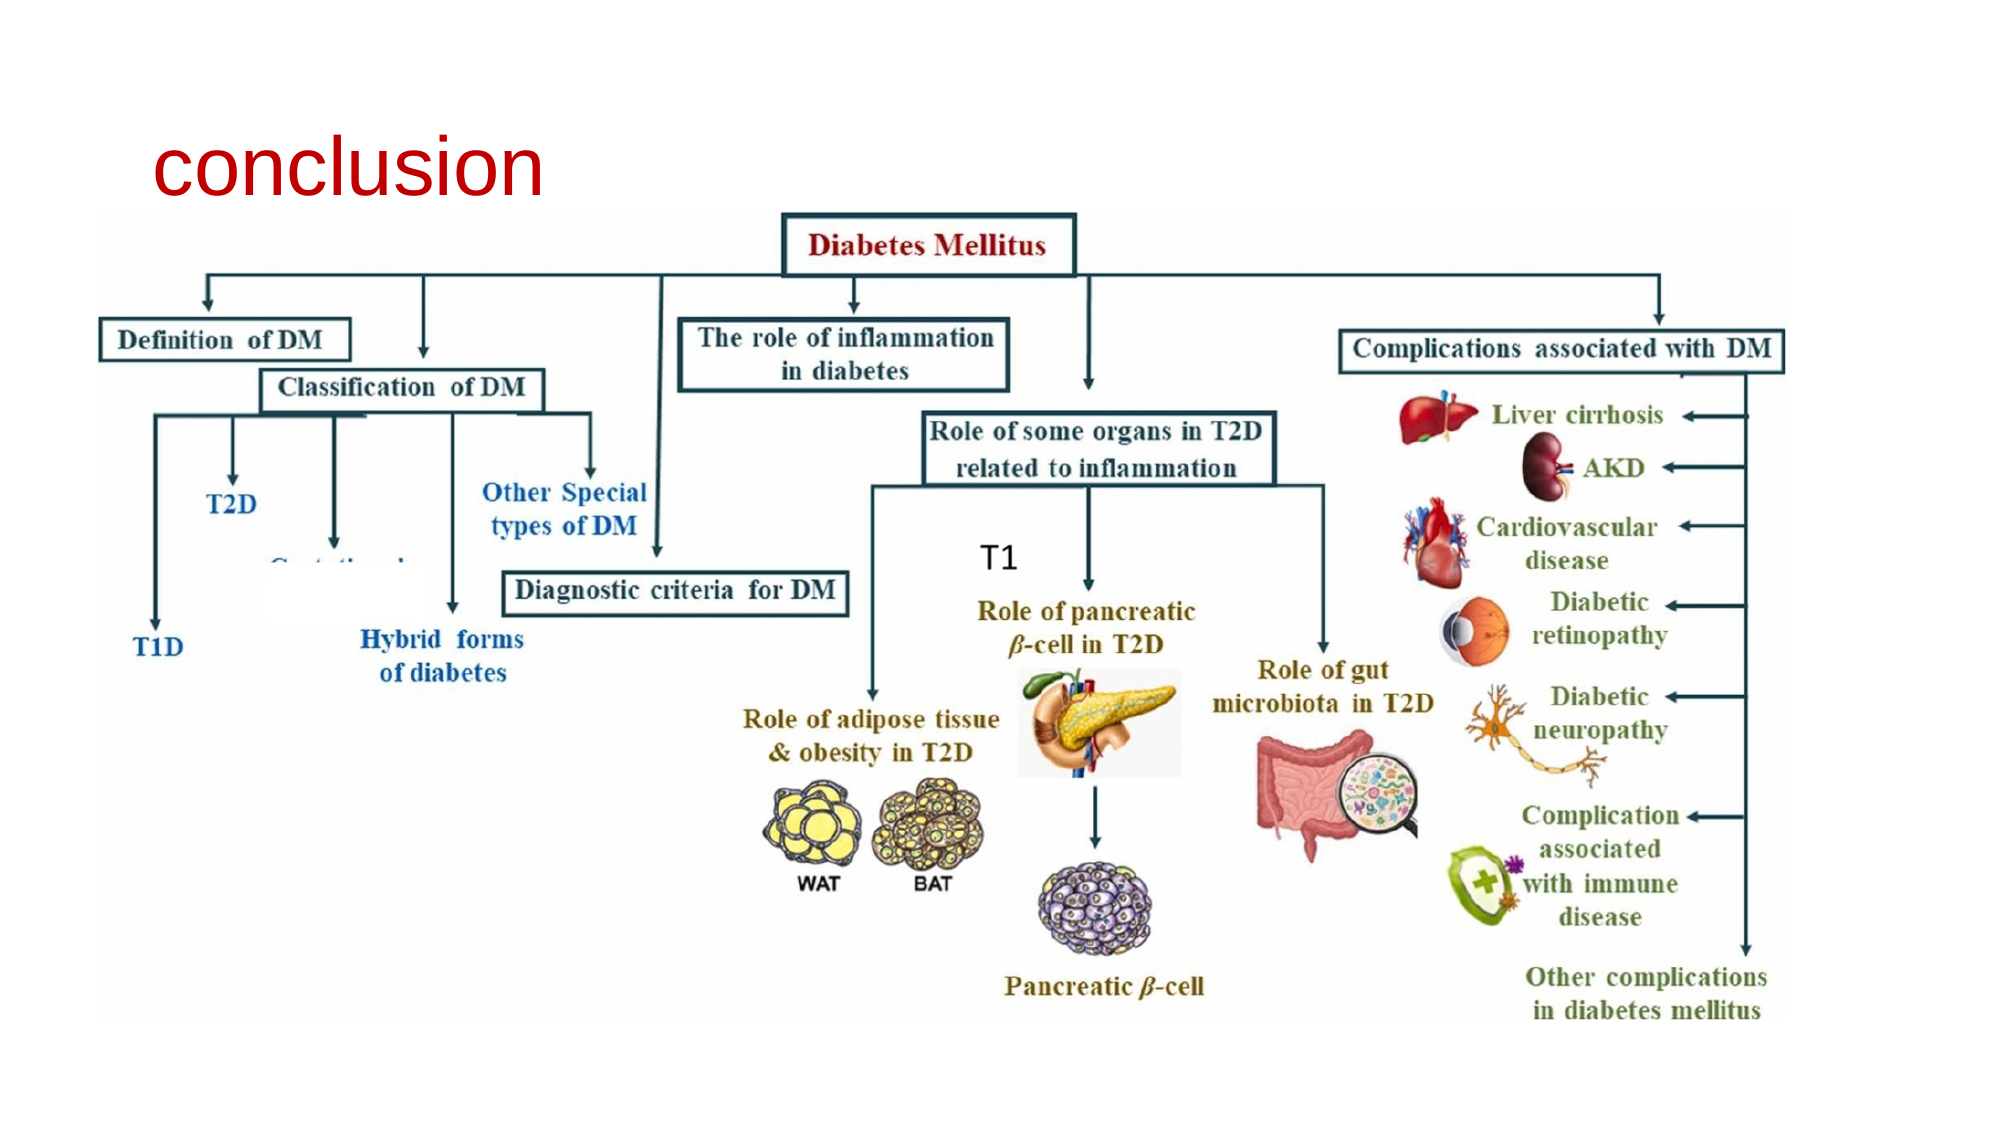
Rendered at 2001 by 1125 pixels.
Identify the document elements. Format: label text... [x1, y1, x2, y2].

picture [956, 521, 1044, 603]
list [97, 211, 1786, 1020]
title conclusion [137, 59, 1863, 278]
